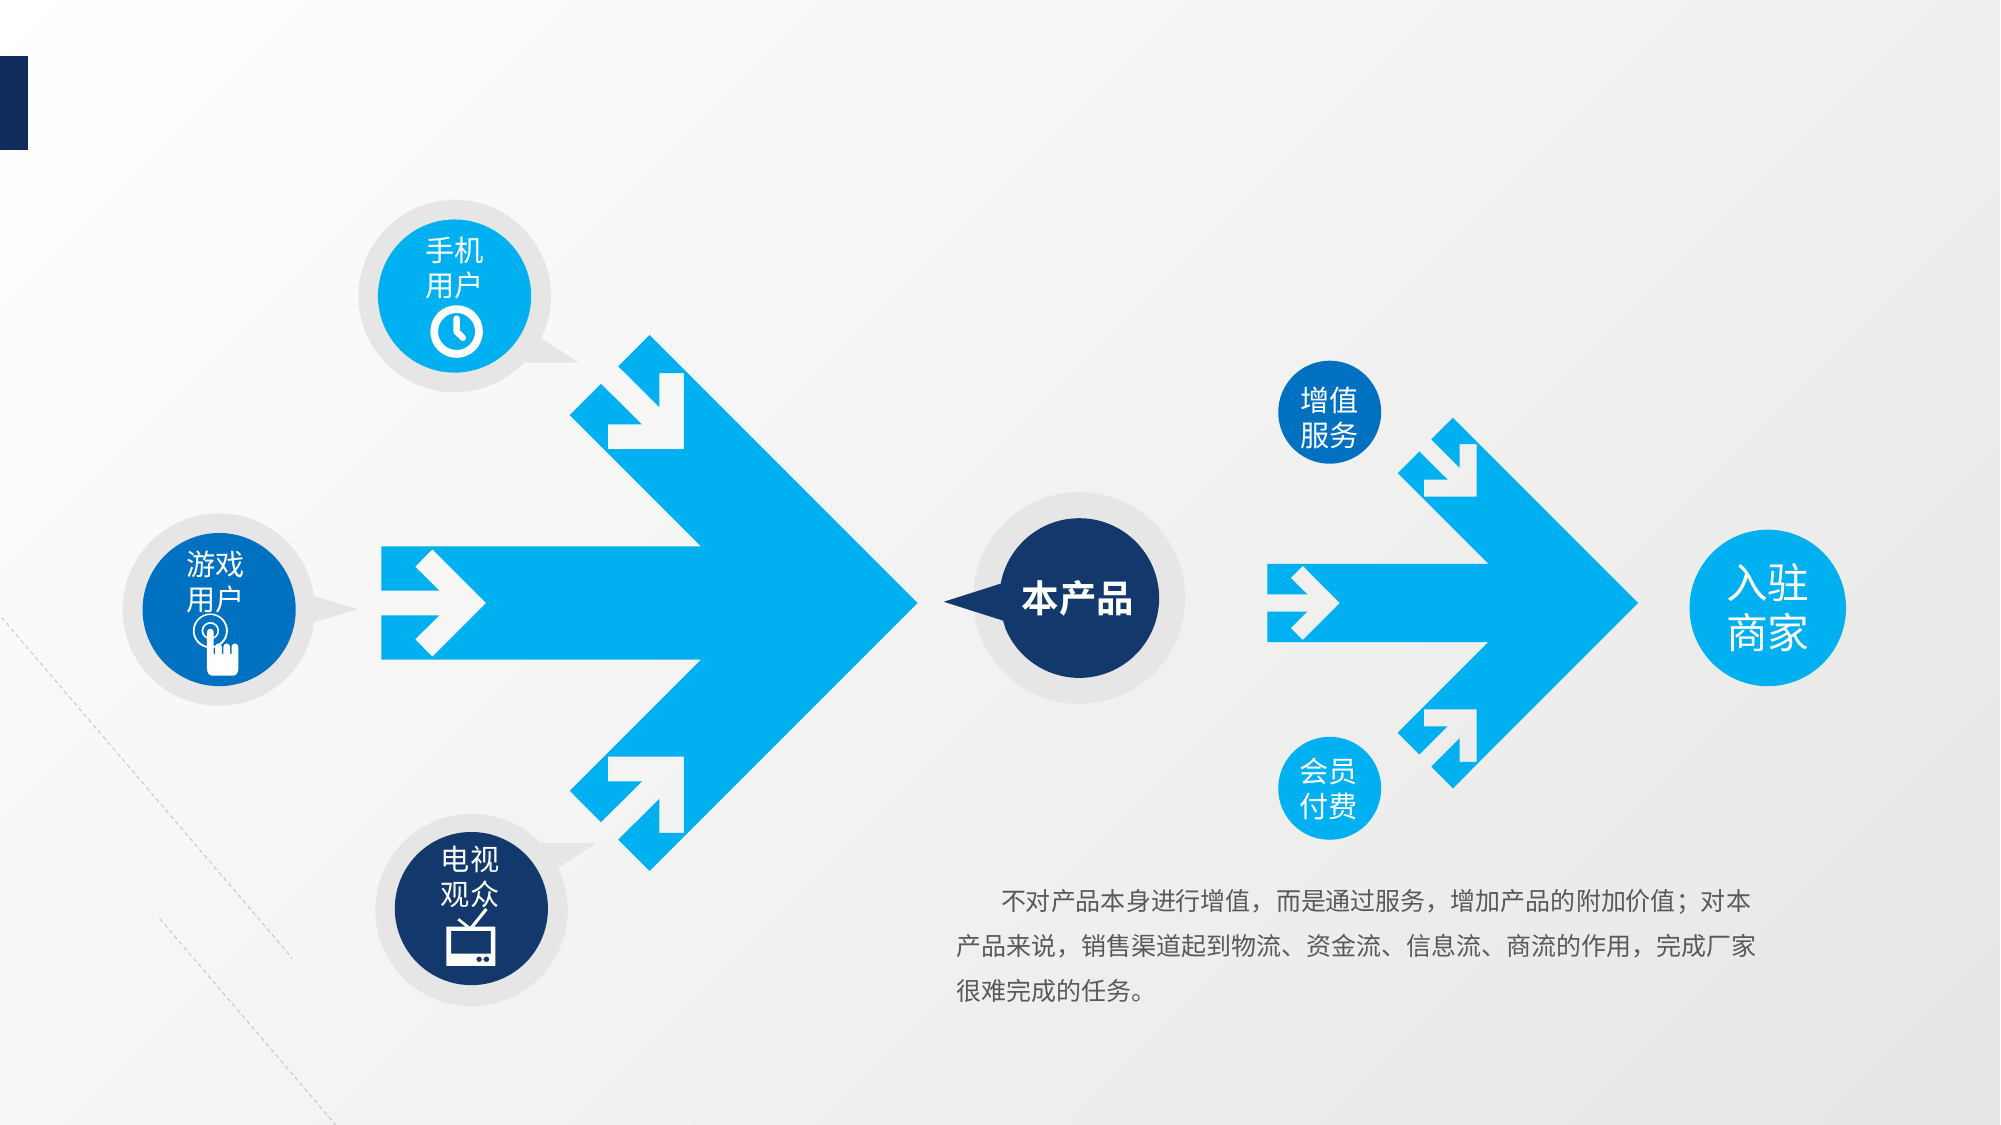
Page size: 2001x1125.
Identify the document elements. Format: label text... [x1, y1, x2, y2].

text_box [1298, 735, 1361, 746]
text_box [122, 199, 918, 1007]
text_box [1831, 560, 1848, 656]
text_box 会员 付费 [1266, 746, 1391, 831]
text_box [1308, 460, 1352, 465]
text_box [1688, 559, 1705, 657]
text_box 增值 服务 [1267, 374, 1392, 460]
text_box [1712, 665, 1823, 688]
text_box [1293, 359, 1366, 374]
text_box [943, 492, 1186, 704]
text_box [1299, 831, 1361, 841]
text_box [1714, 528, 1821, 549]
text_box 不对产品本身进行增值，而是通过服务，增加产品的附加价值；对本产品来说，销售渠道起到物流、资金流、信息流、商流的作用，完成厂家很难完成的任务。 [941, 863, 1786, 1013]
text_box [1267, 417, 1639, 789]
text_box 入驻 商家 [1705, 549, 1831, 665]
